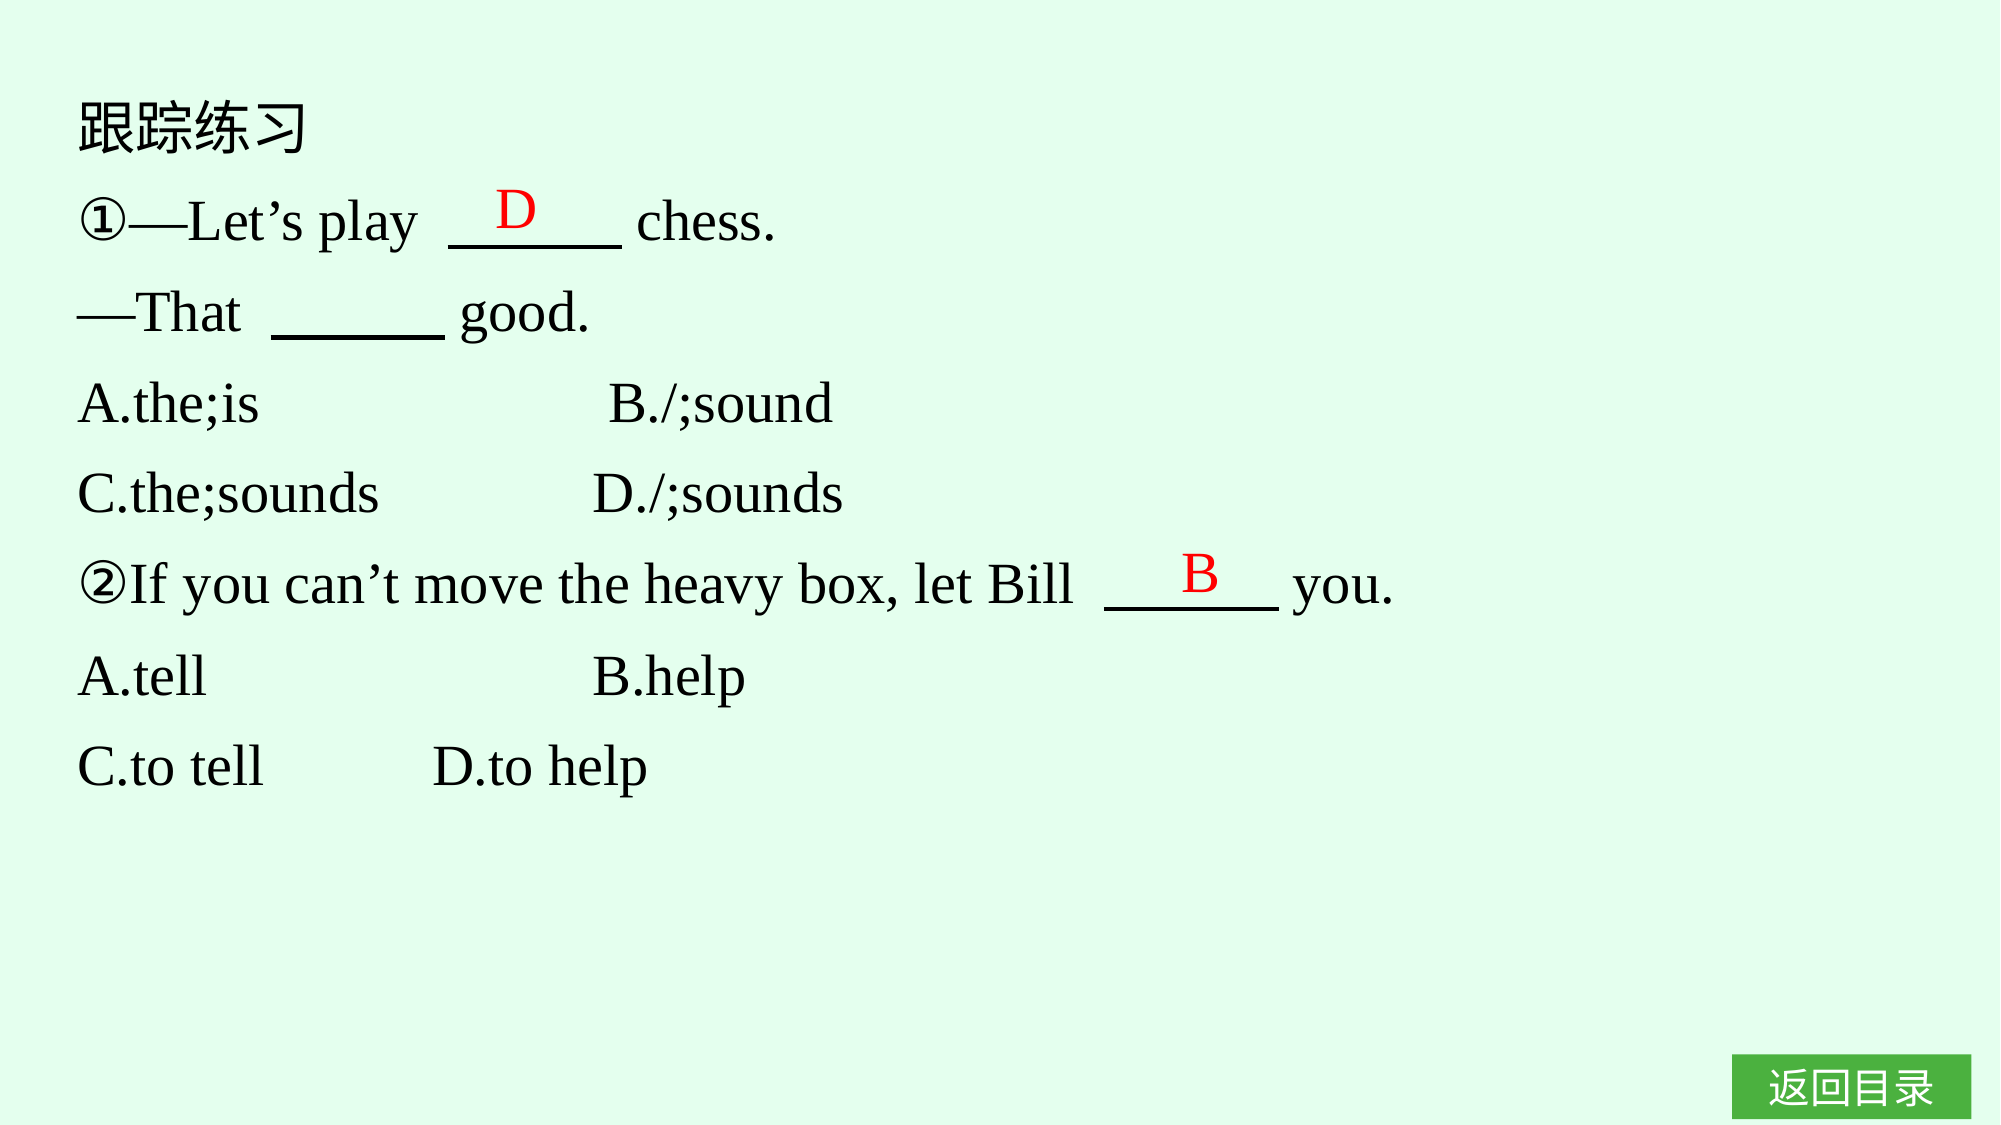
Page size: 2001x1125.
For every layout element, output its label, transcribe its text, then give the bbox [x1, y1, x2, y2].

text_box 跟踪练习 ①—Let’s play chess. —That good. A.the;is B./;sound C.the;sounds D./;sounds ②If you can’t move the heavy box, let Bill you. A.tell B.help C.to tell D.to help [62, 62, 1938, 805]
text_box D [480, 162, 553, 248]
text_box B [1166, 526, 1236, 612]
